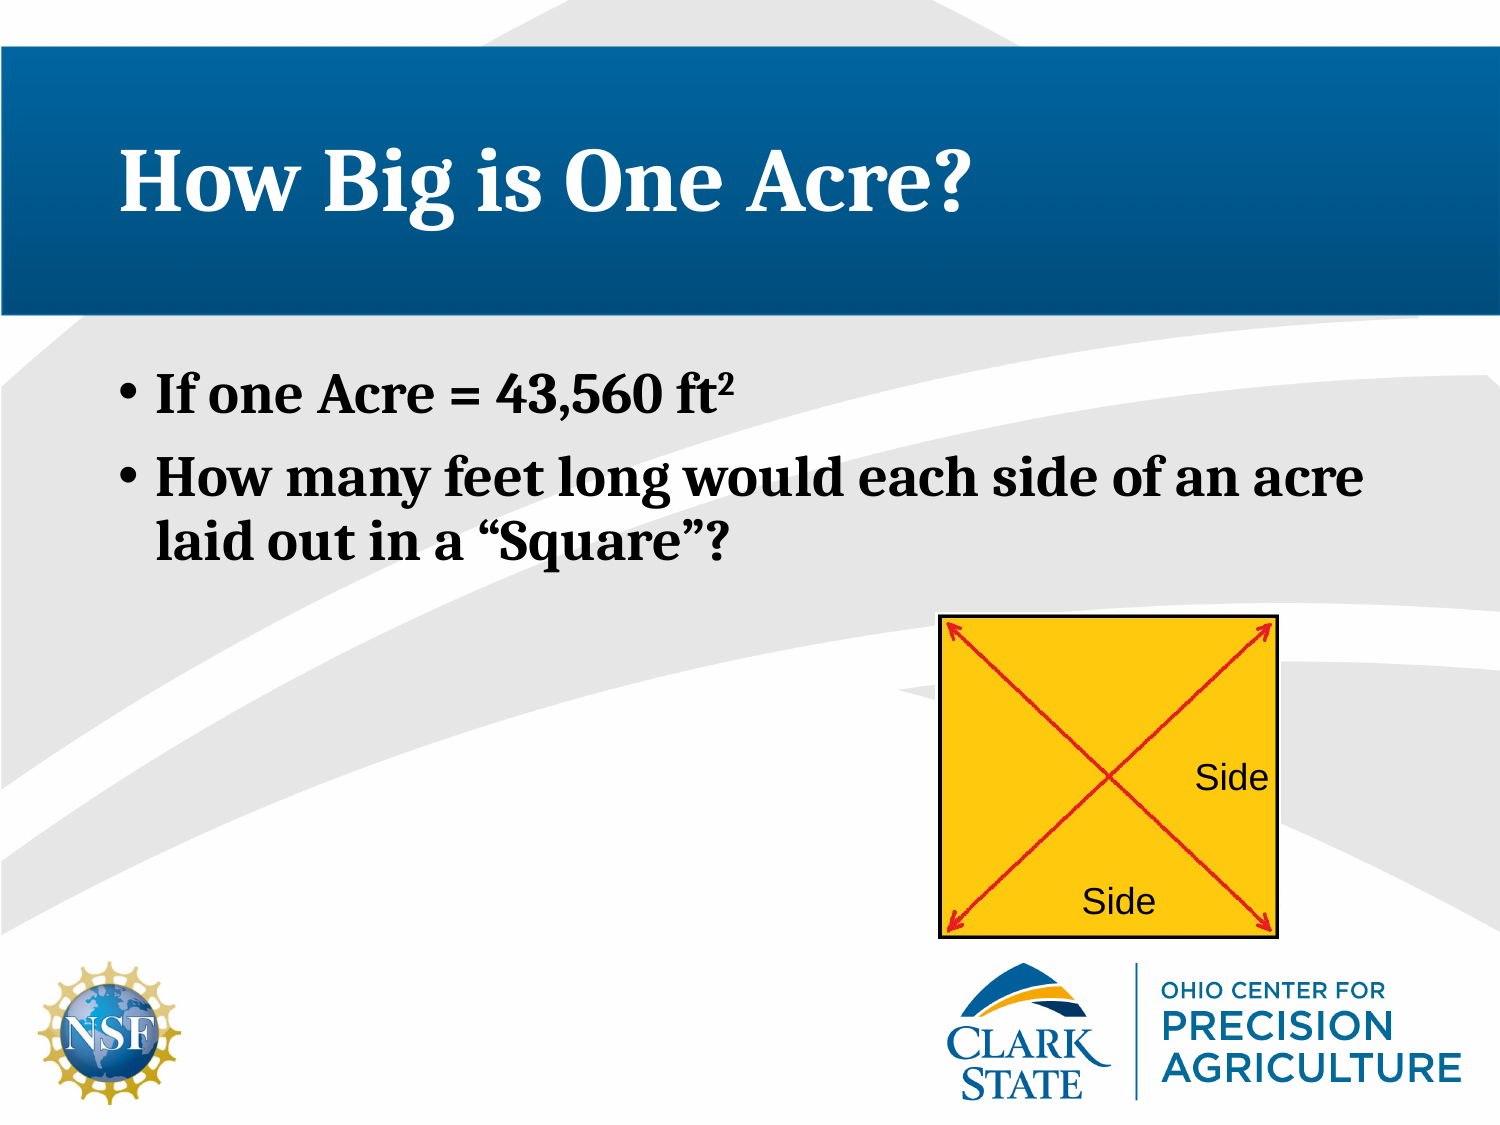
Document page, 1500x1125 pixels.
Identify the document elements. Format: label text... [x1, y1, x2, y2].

list If one Acre = 43,560 ft2 How many feet long would each side of an acre laid out in a “Square”? [103, 355, 1397, 582]
title How Big is One Acre? [103, 50, 1397, 313]
picture [4, 49, 1500, 313]
text_box Side [1281, 745, 1285, 806]
picture [0, 0, 1500, 1125]
